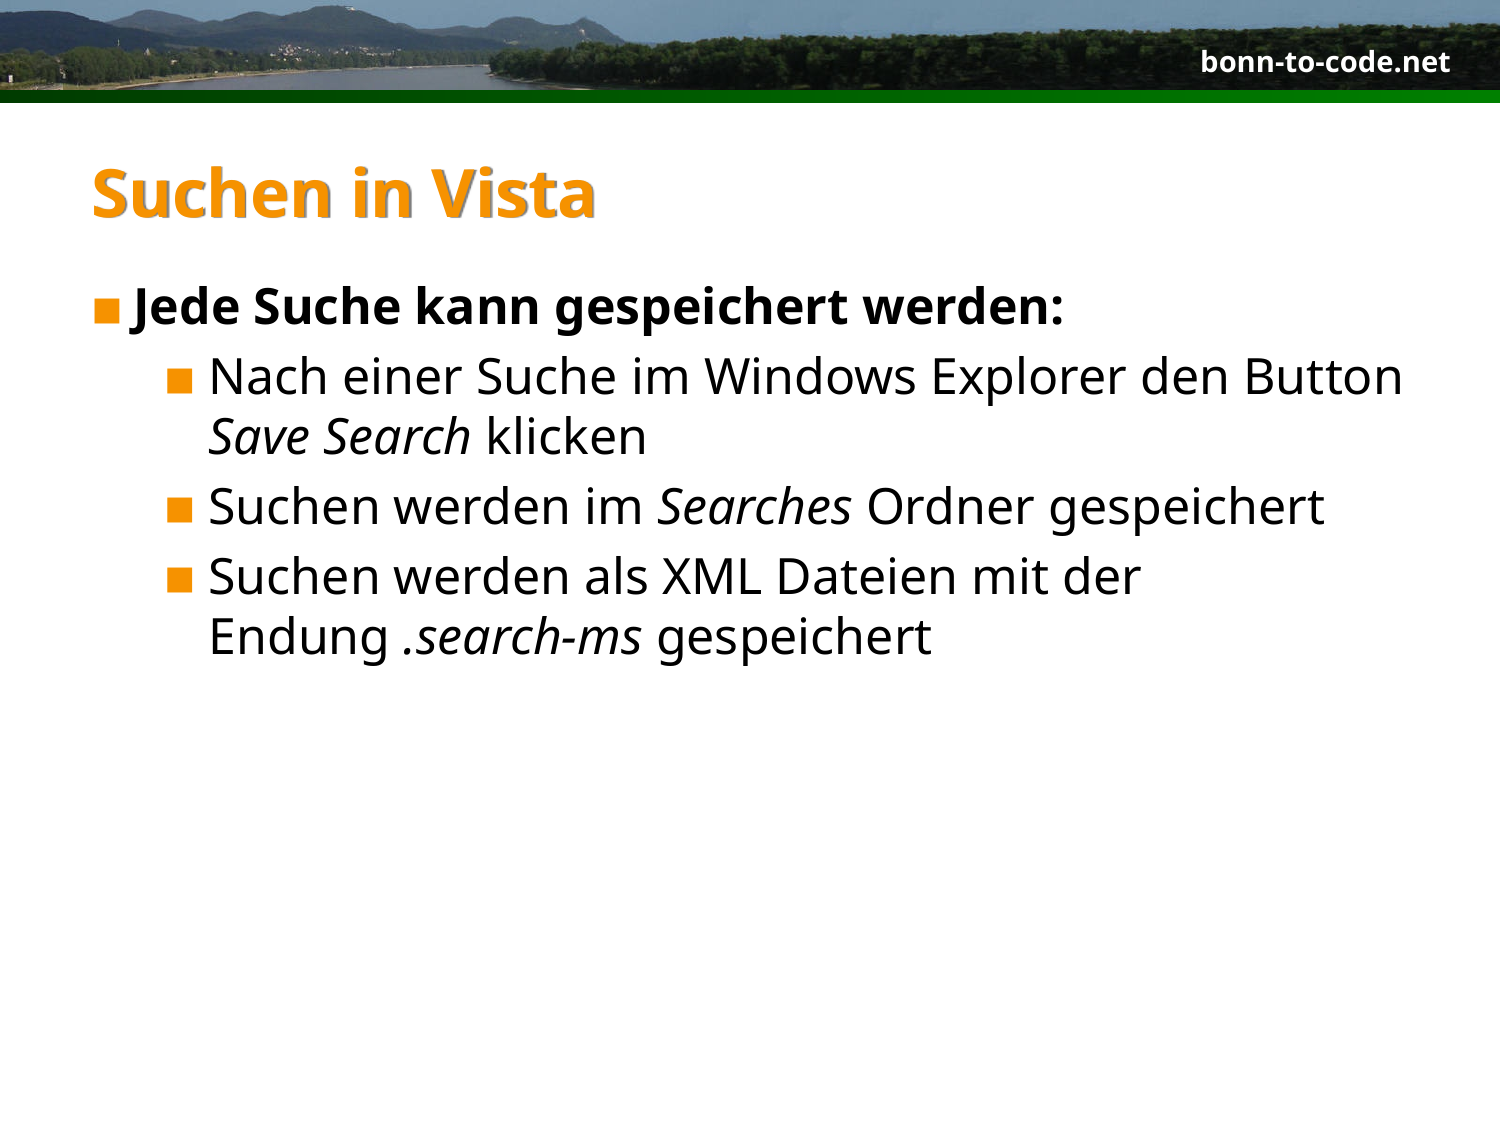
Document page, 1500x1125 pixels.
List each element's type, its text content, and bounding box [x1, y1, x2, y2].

picture [0, 0, 1500, 90]
title Suchen in Vista [76, 113, 1428, 268]
list Jede Suche kann gespeichert werden: Nach einer Suche im Windows Explorer den Button Save Search klicken Suchen werden im Searches Ordner gespeichert Suchen werden als XML Dateien mit der Endung .search-ms gespeichert [74, 266, 1426, 1095]
